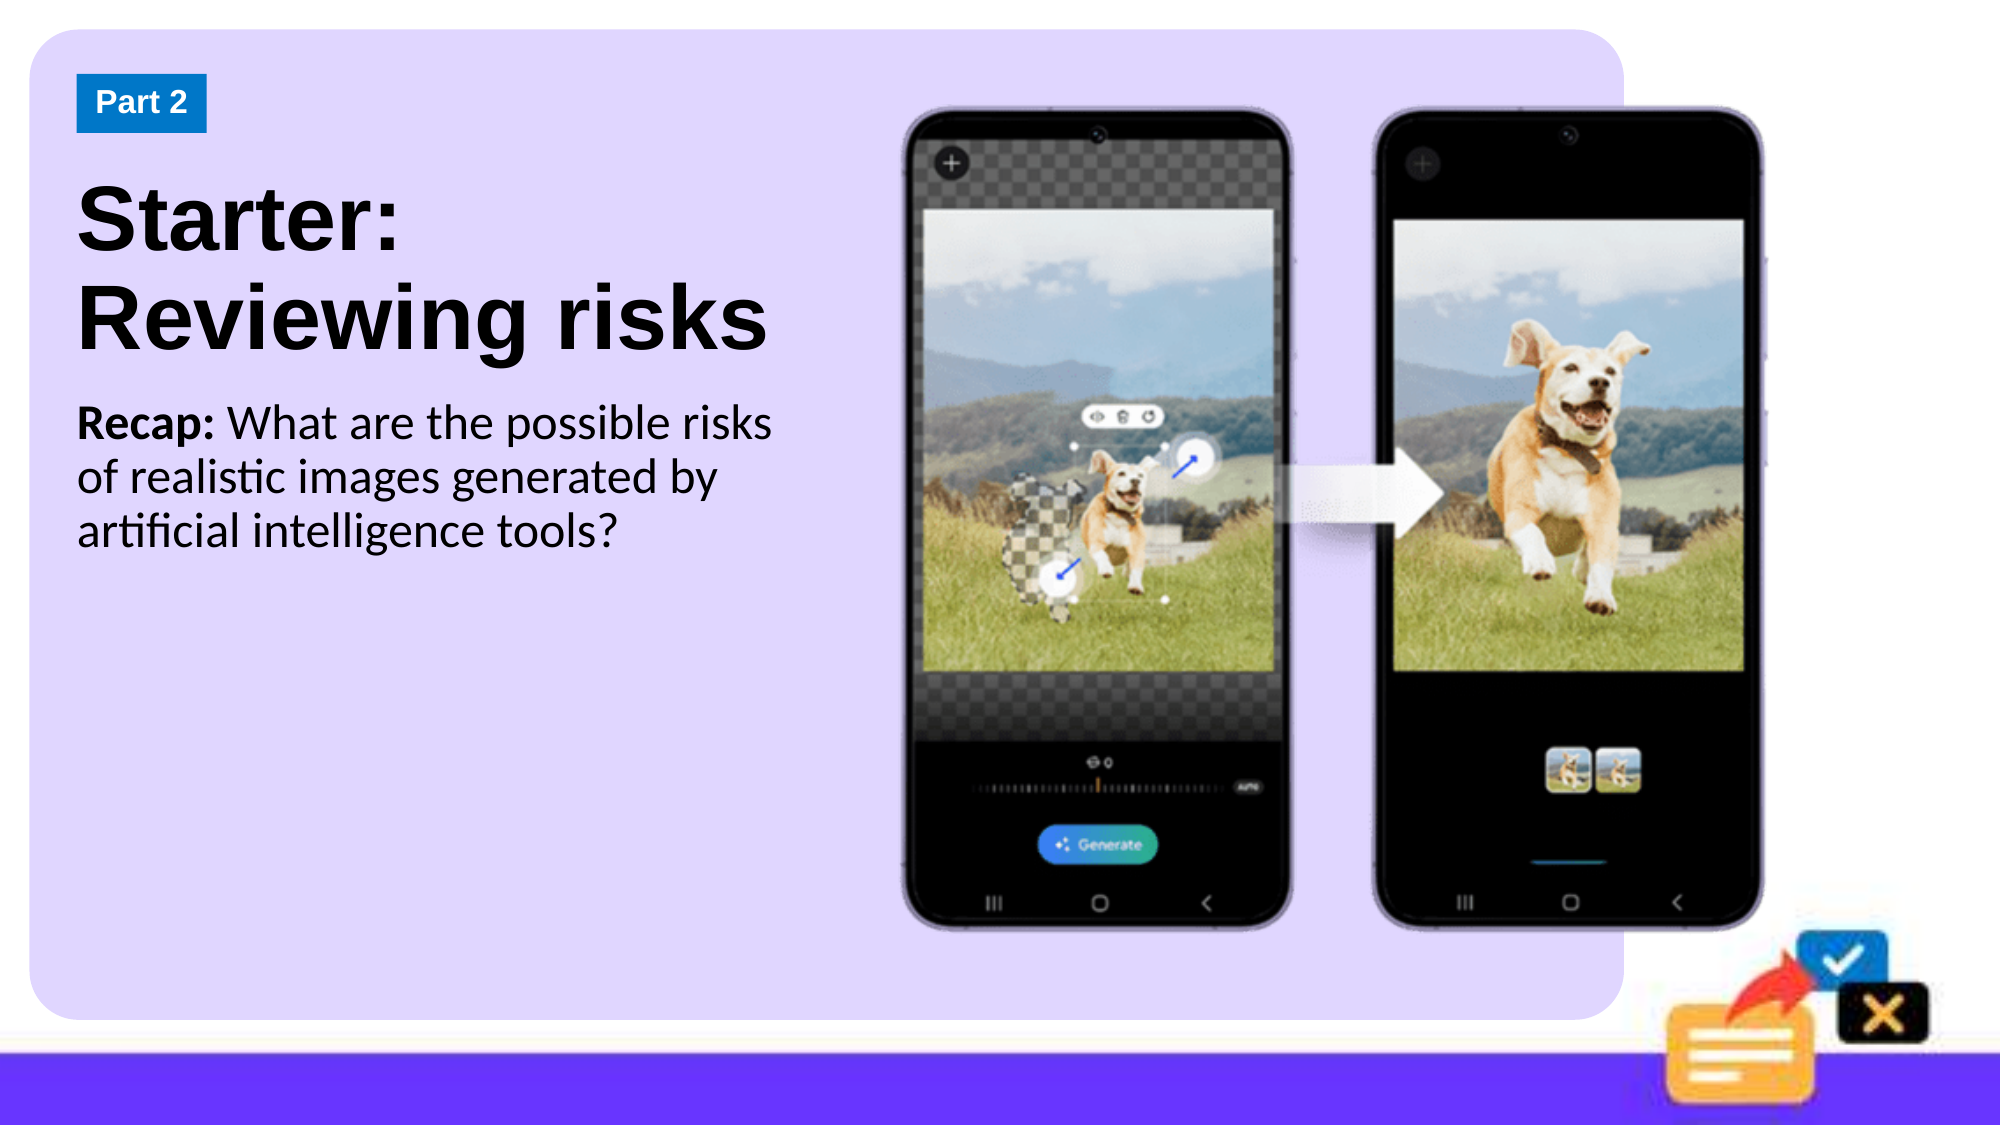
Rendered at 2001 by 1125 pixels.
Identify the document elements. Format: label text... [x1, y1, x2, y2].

text_box Part 2 [76, 73, 207, 133]
text_box Recap: What are the possible risks of realistic images generated by artificial intelligence tools? [76, 396, 759, 647]
text_box Starter: Reviewing risks [76, 171, 759, 396]
text_box [28, 28, 759, 1021]
picture [0, 0, 2000, 1125]
